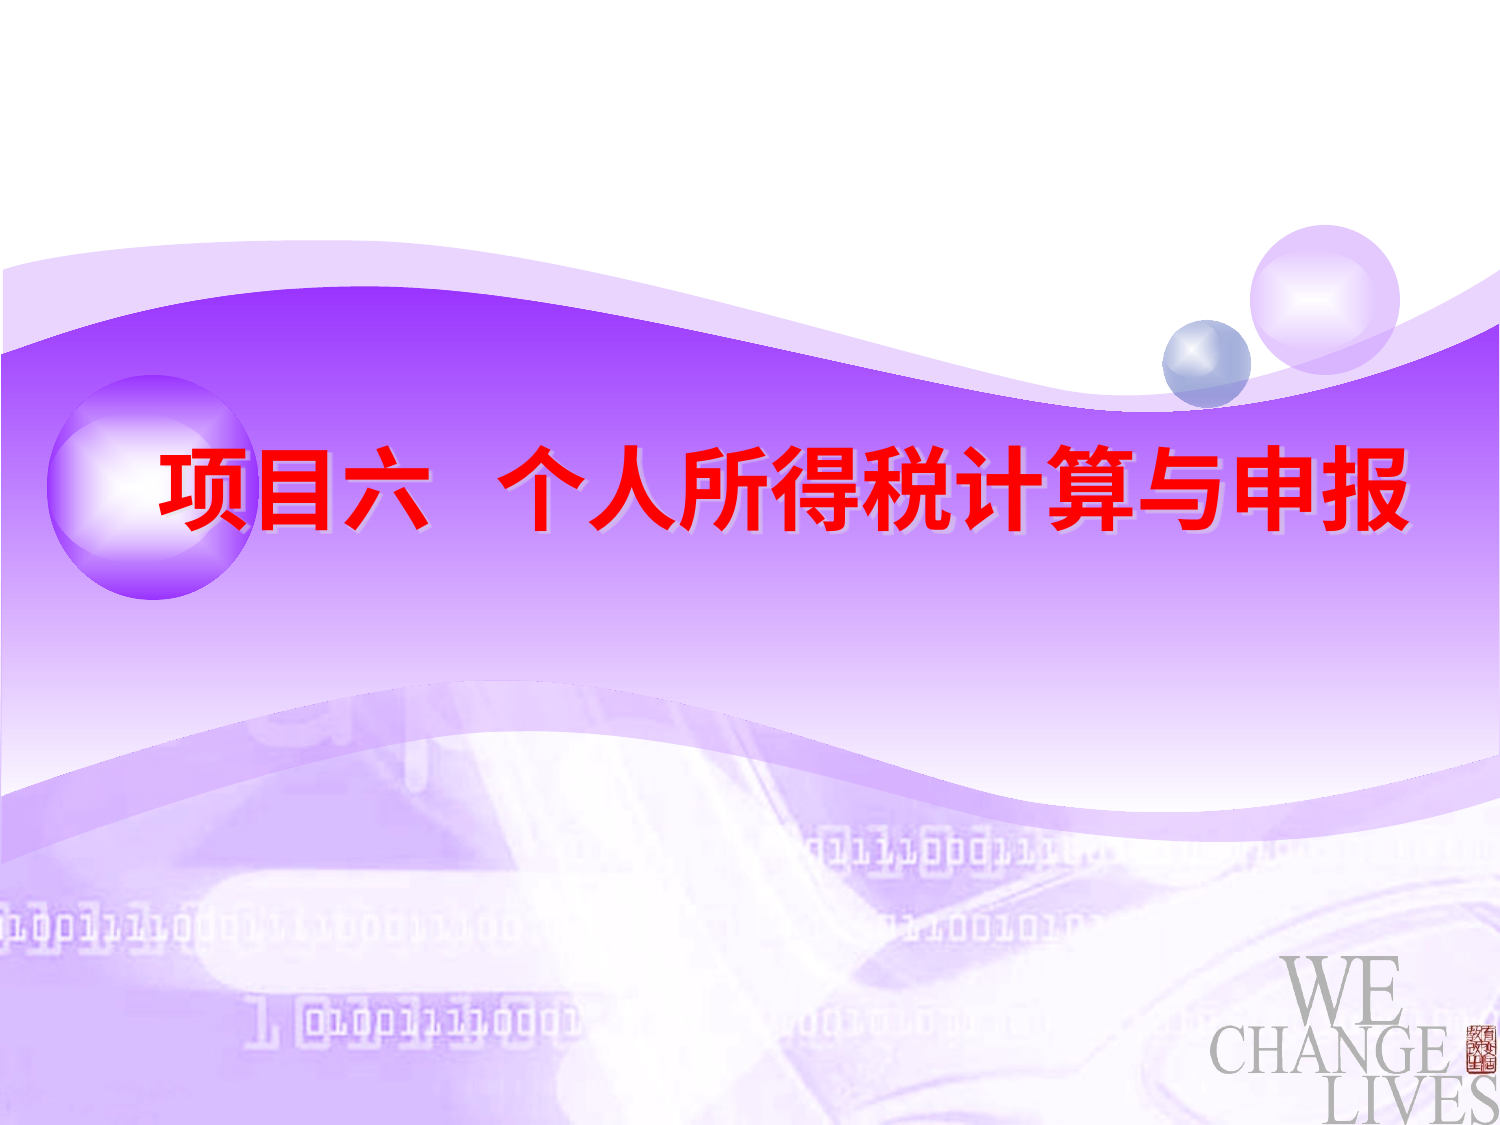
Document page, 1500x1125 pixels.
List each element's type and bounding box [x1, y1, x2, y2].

text_box [1249, 224, 1401, 376]
text_box [1404, 269, 1500, 353]
text_box [2, 240, 912, 353]
text_box [6, 286, 796, 353]
text_box [1162, 319, 1251, 408]
picture [0, 354, 1500, 1125]
text_box [46, 374, 260, 601]
text_box [1436, 323, 1500, 354]
